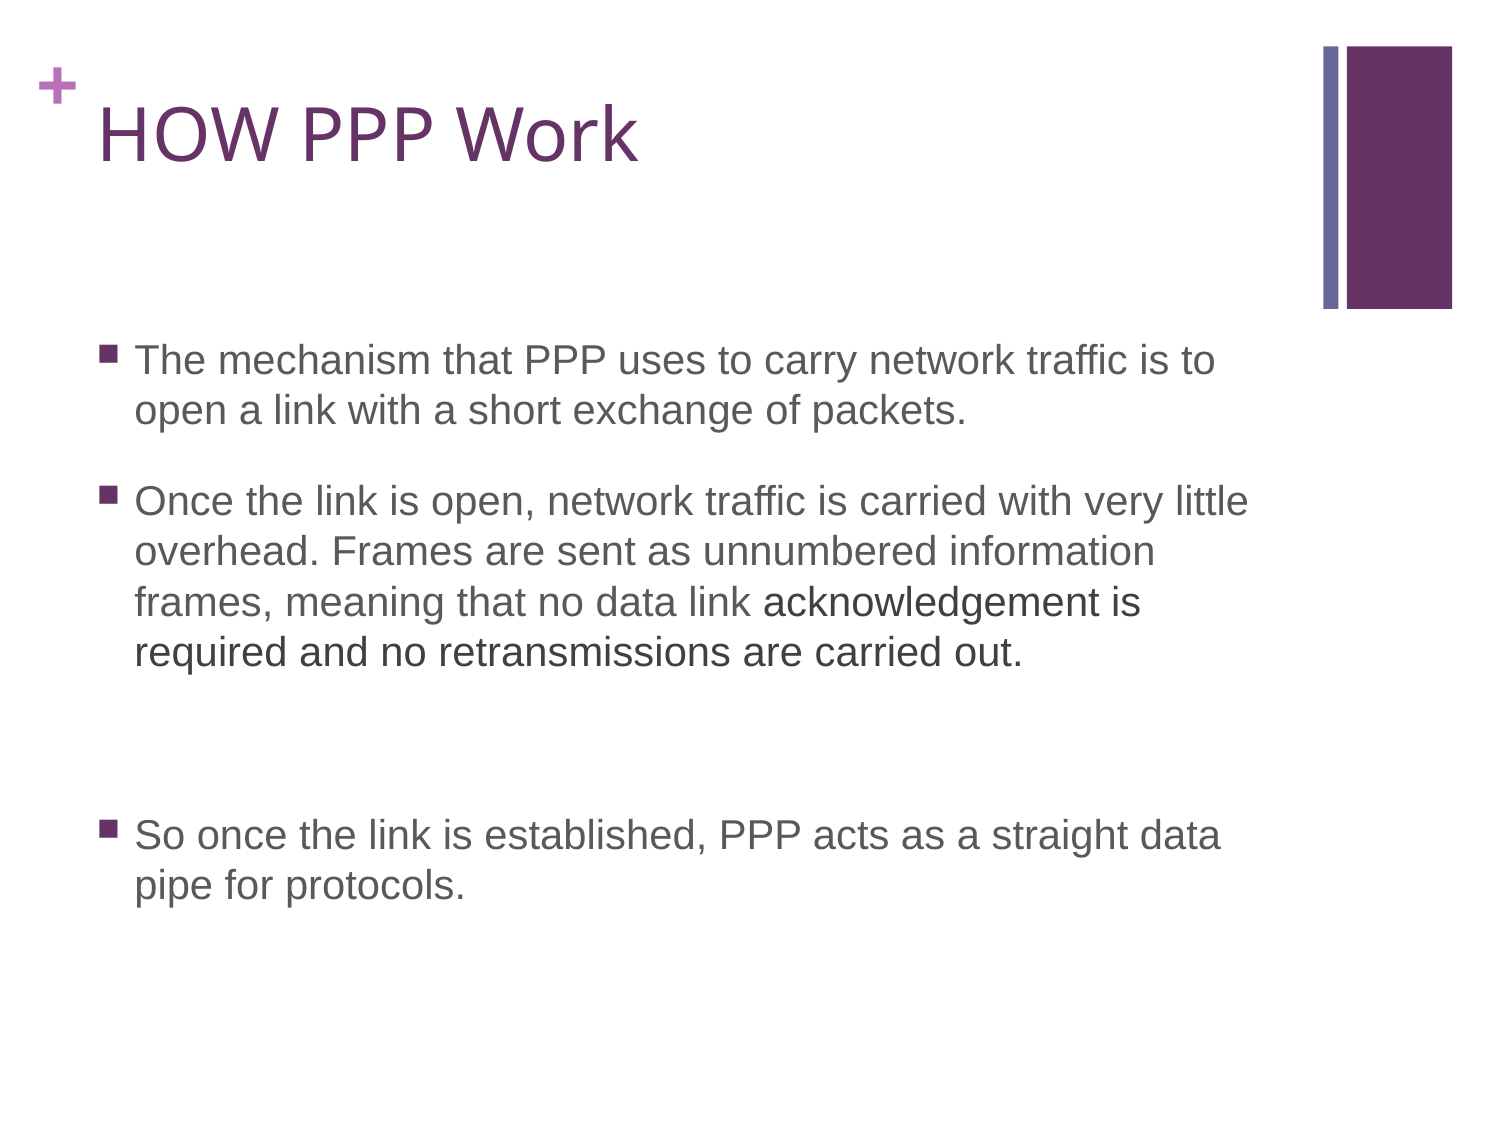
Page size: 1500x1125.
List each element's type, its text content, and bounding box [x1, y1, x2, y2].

title HOW PPP Work [81, 79, 1322, 263]
list The mechanism that PPP uses to carry network traffic is to open a link with a short exchange of packets. Once the link is open, network traffic is carried with very little overhead. Frames are sent as unnumbered information frames, meaning that no data link acknowledgement is required and no retransmissions are carried out. So once the link is established, PPP acts as a straight data pipe for protocols. [81, 324, 1322, 1005]
